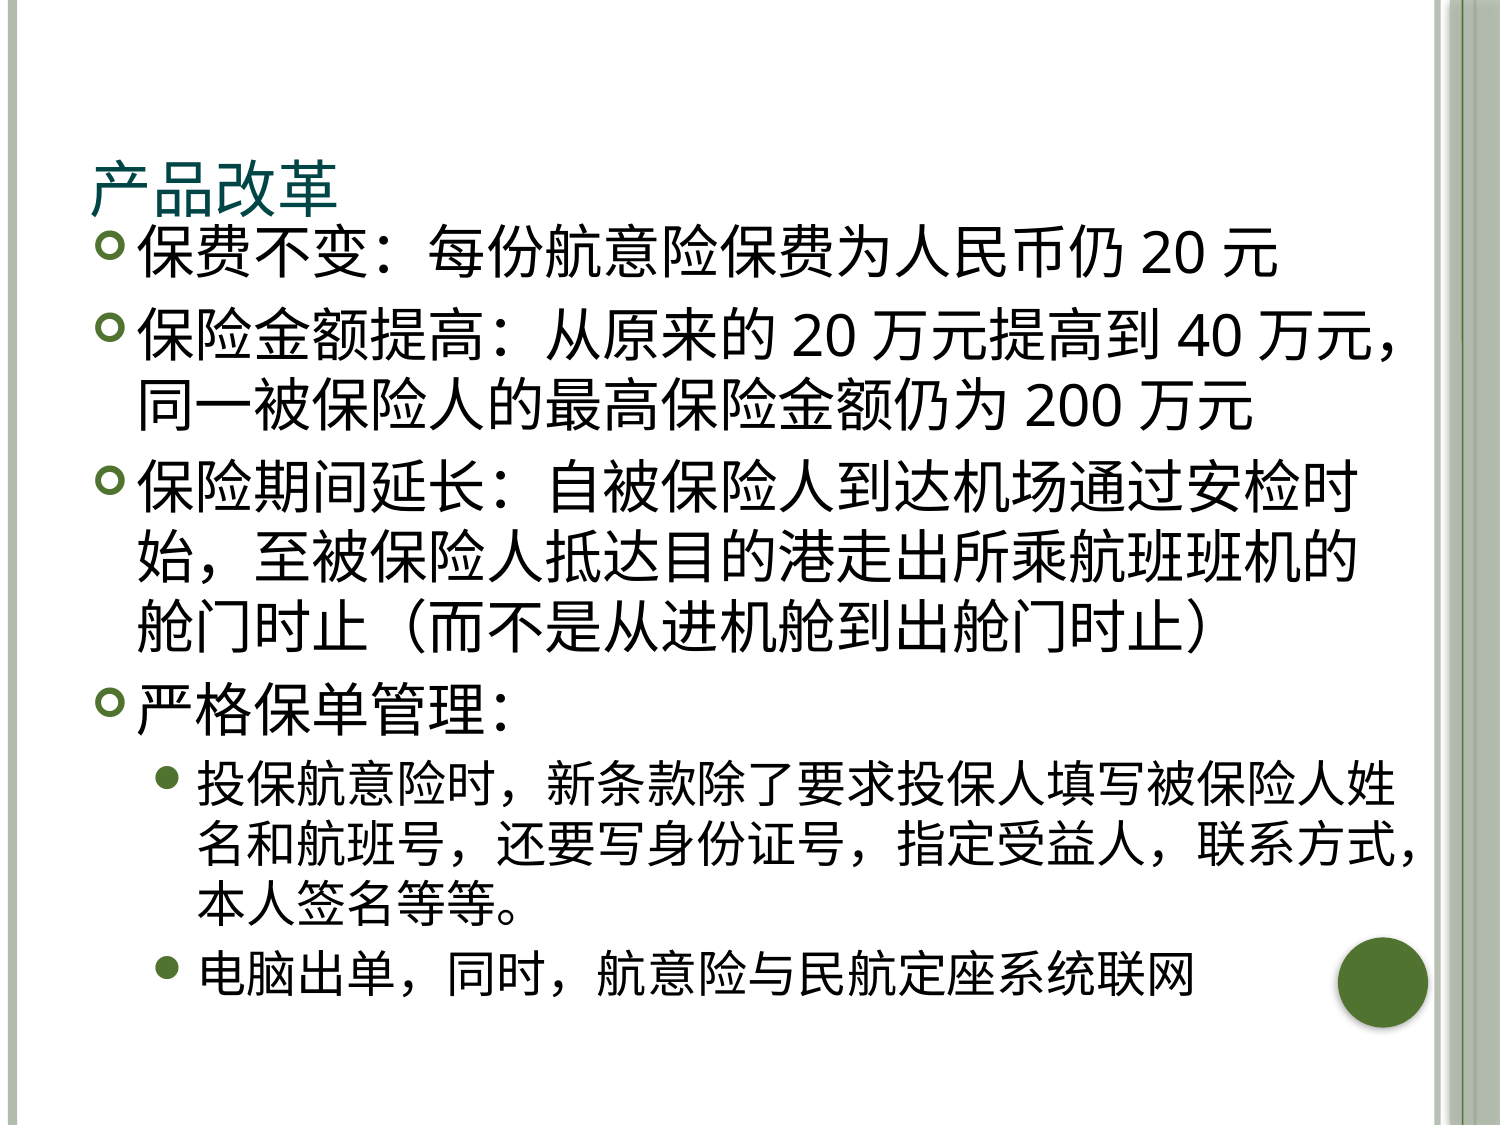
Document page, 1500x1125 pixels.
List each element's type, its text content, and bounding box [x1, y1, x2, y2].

list 保费不变：每份航意险保费为人民币仍20元 保险金额提高：从原来的20万元提高到40万元，同一被保险人的最高保险金额仍为200万元 保险期间延长：自被保险人到达机场通过安检时始，至被保险人抵达目的港走出所乘航班班机的舱门时止（而不是从进机舱到出舱门时止） 严格保单管理： 投保航意险时，新条款除了要求投保人填写被保险人姓名和航班号，还要写身份证号，指定受益人，联系方式，本人签名等等。 电脑出单，同时，航意险与民航定座系统联网 [76, 207, 1428, 1048]
title 产品改革 [75, 45, 1300, 233]
